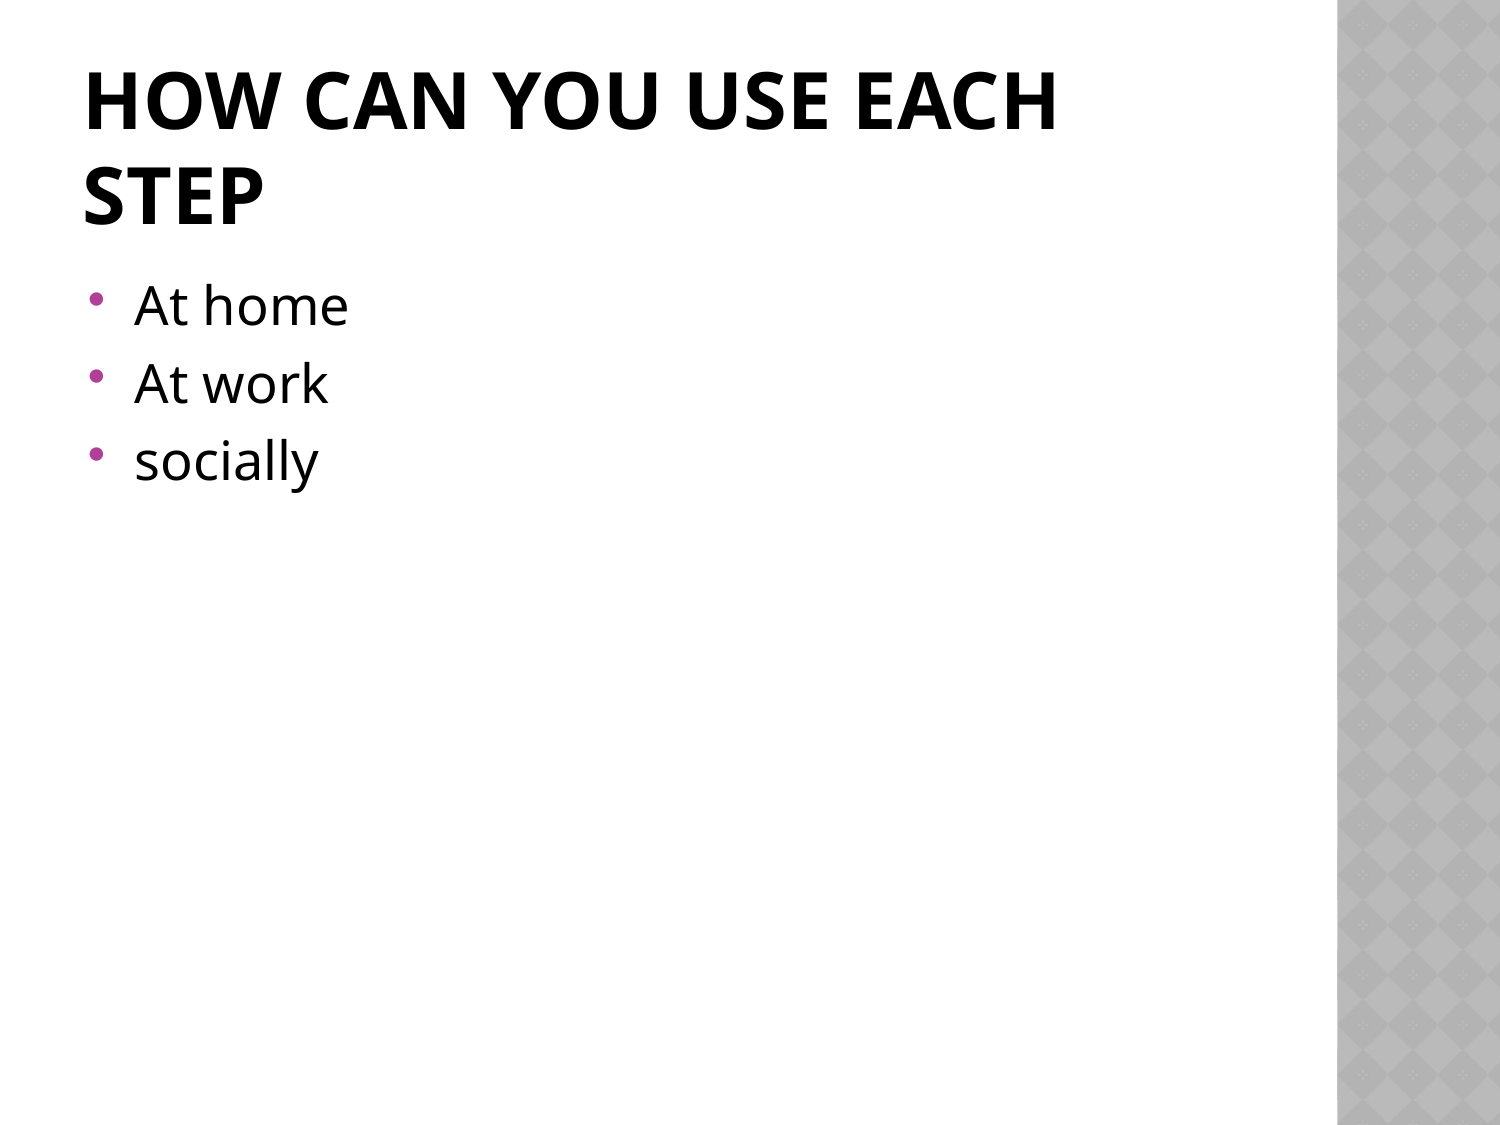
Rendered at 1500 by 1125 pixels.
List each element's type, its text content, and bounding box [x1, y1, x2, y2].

title How can you use each step [75, 52, 1263, 240]
list At home At work socially [75, 264, 1263, 1059]
